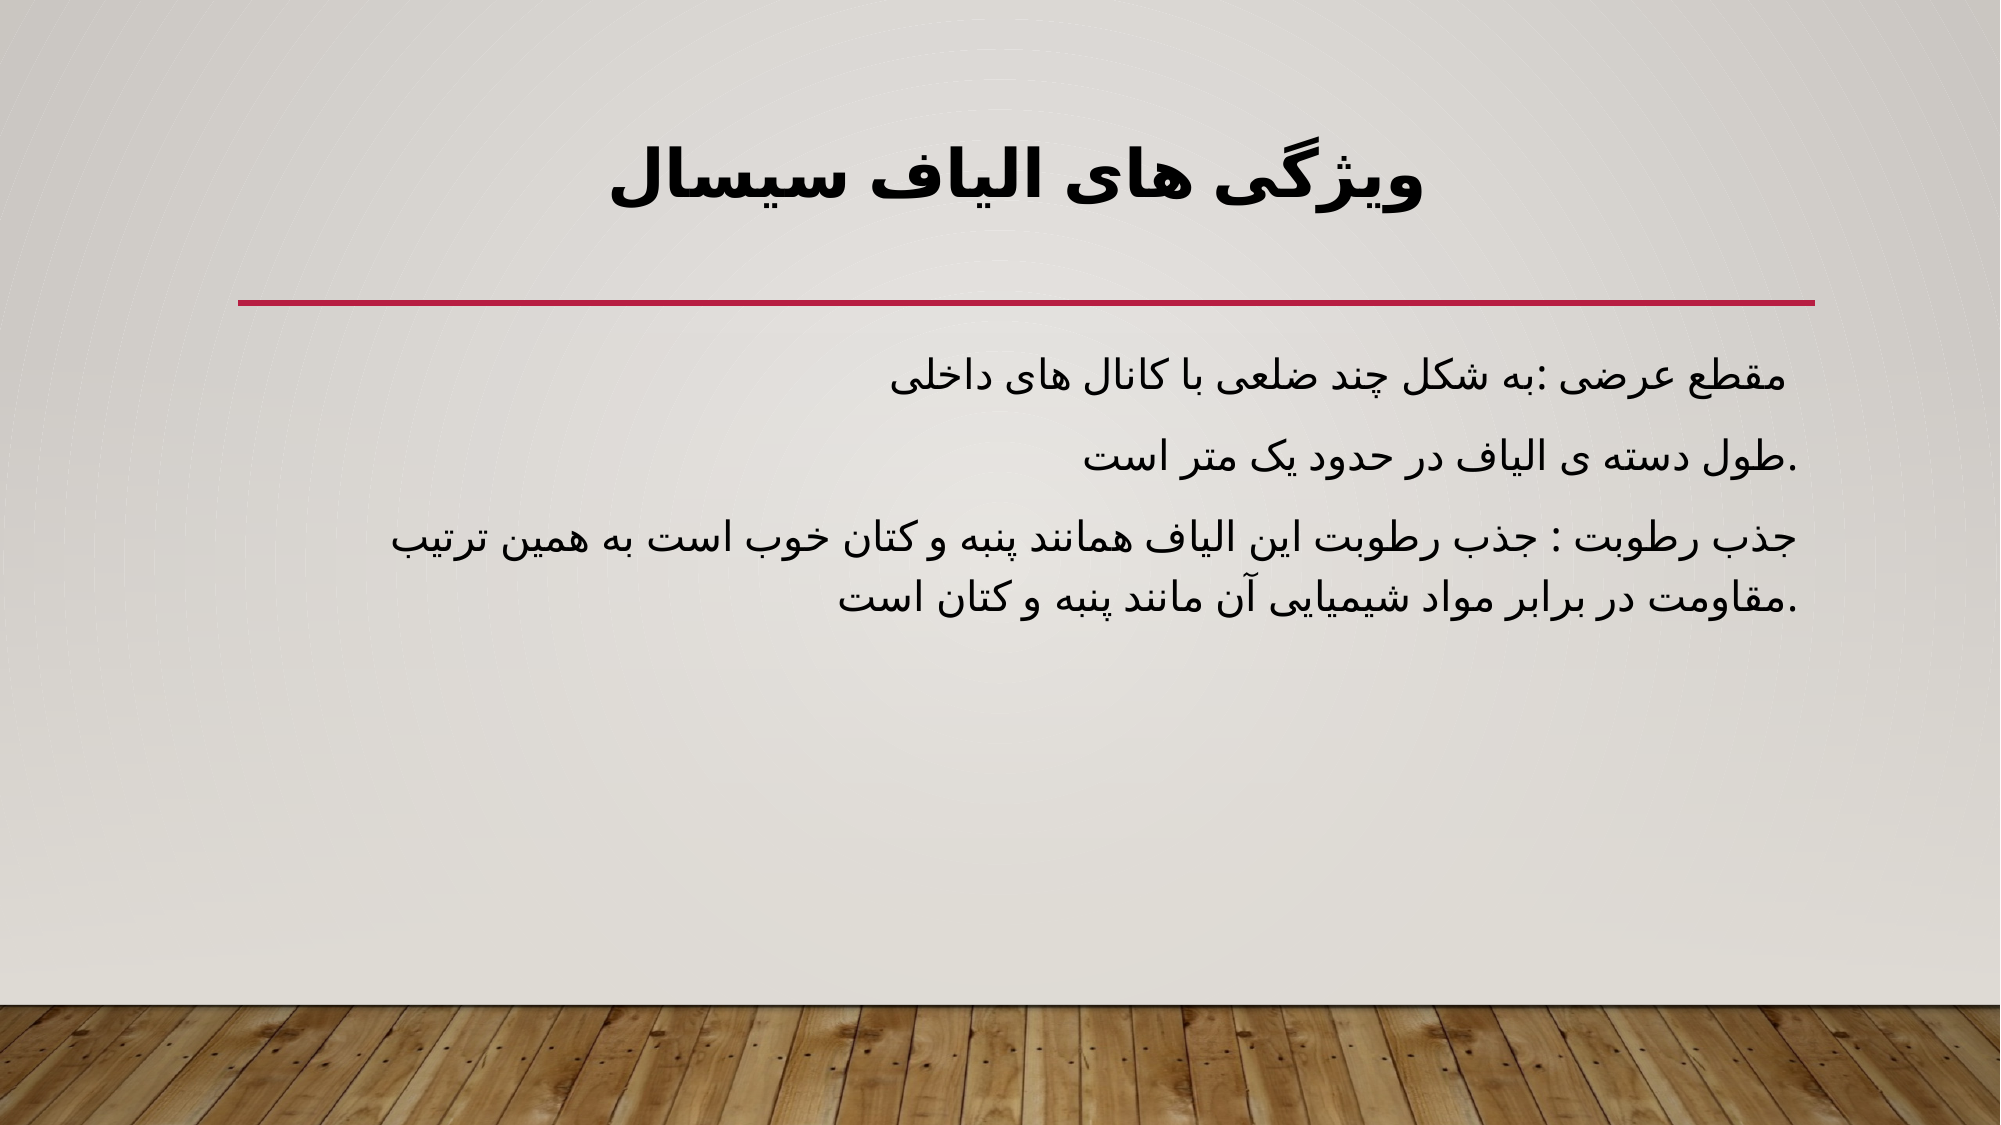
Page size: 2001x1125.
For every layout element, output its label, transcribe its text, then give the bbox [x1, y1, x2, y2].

picture [0, 1005, 2000, 1125]
title ویژگی های الیاف سیسال [238, 131, 1814, 305]
list مقطع عرضی :به شکل چند ضلعی با کانال های داخلی طول دسته ی الیاف در حدود یک متر است. جذب رطوبت : جذب رطوبت این الیاف همانند پنبه و کتان خوب است به همین ترتیب مقاومت در برابر مواد شیمیایی آن مانند پنبه و کتان است. [238, 330, 1814, 897]
